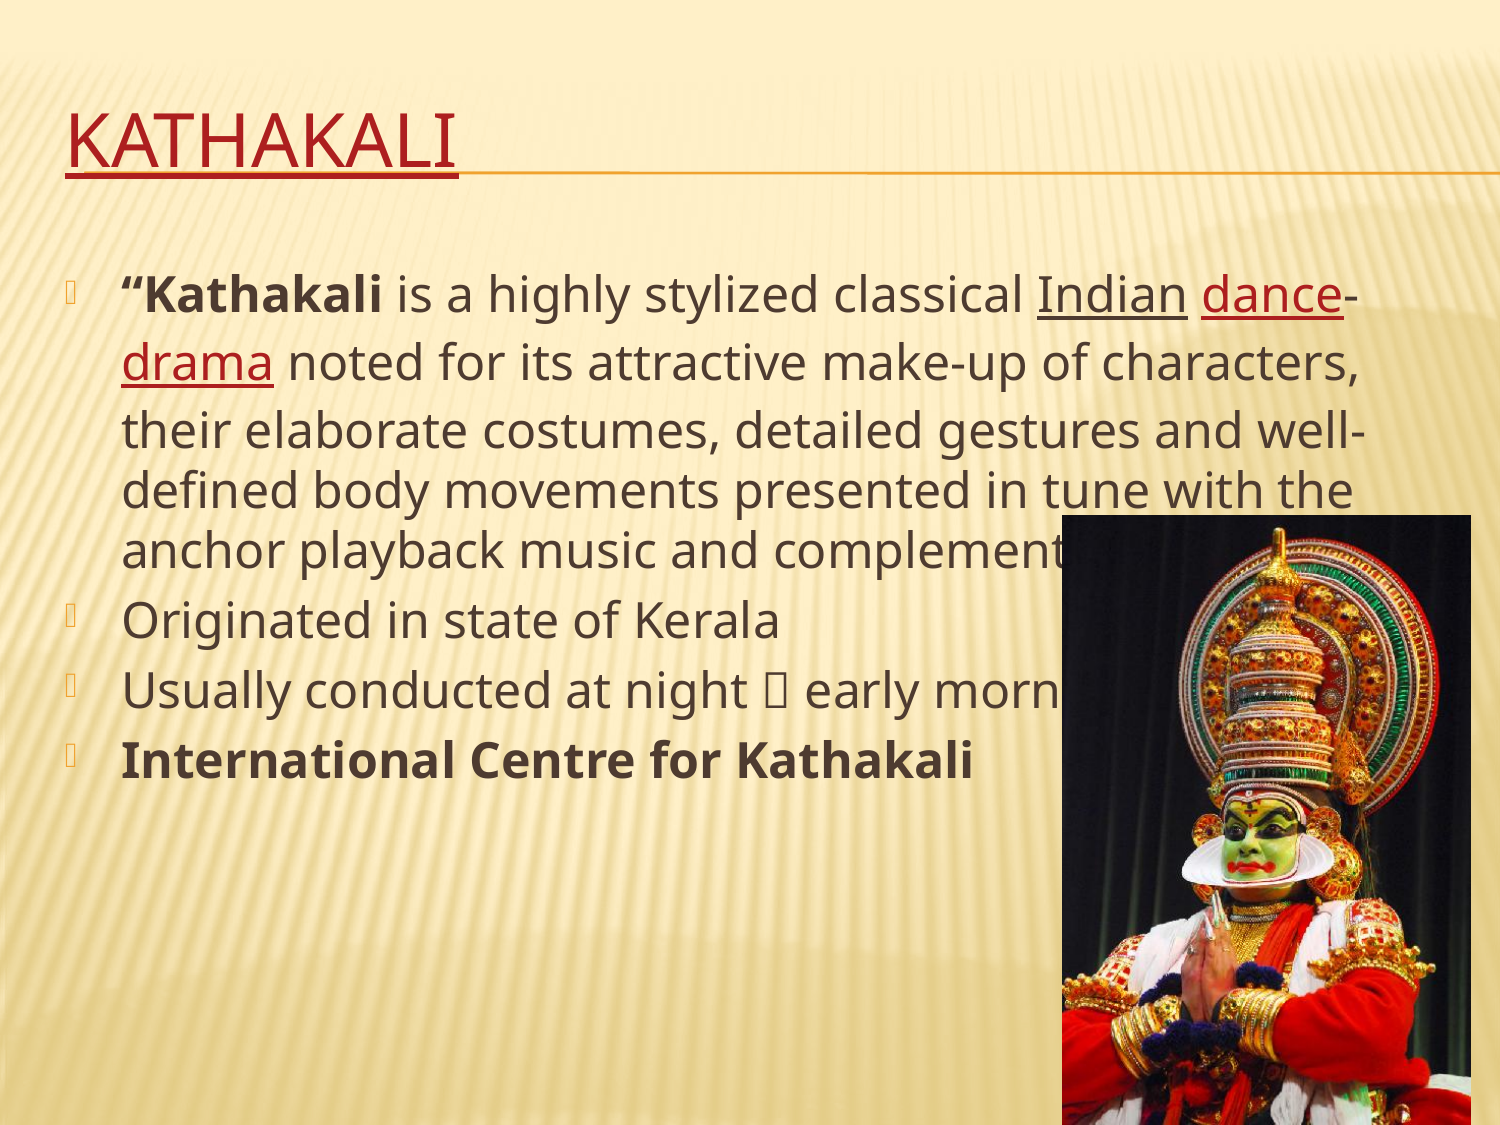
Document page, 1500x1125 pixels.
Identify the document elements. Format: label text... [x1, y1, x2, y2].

title Kathakali [50, 75, 1475, 213]
picture [1062, 514, 1471, 1125]
list “Kathakali is a highly stylized classical Indian dance-drama noted for its attractive make-up of characters, their elaborate costumes, detailed gestures and well-defined body movements presented in tune with the anchor playback music and complementary percussion.” Originated in state of Kerala Usually conducted at night  early morning International Centre for Kathakali [50, 254, 1475, 998]
